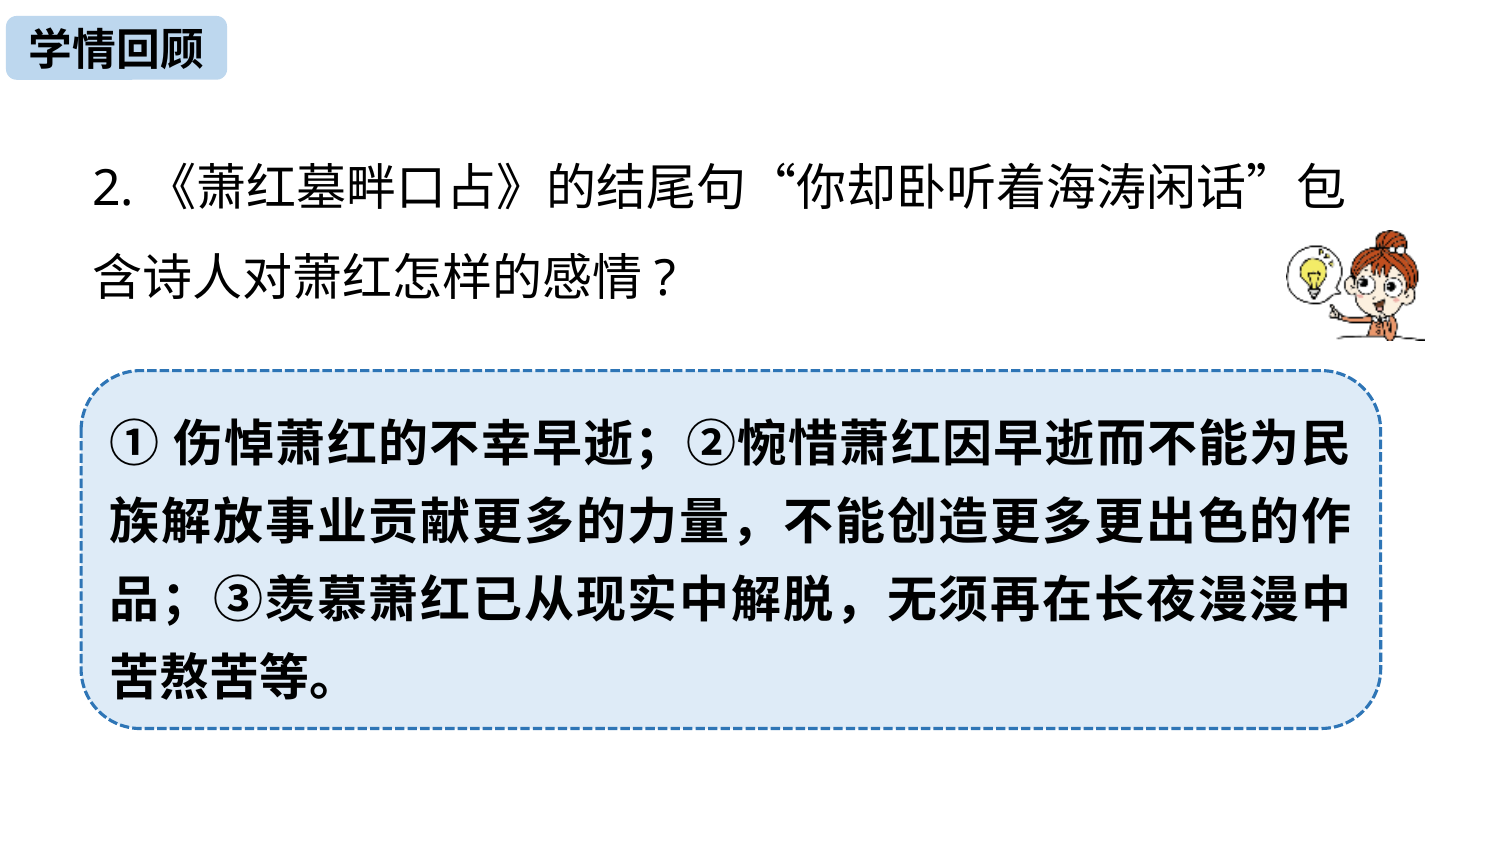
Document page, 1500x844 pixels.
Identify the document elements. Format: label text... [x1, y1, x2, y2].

text_box 学情回顾 [4, 14, 229, 81]
text_box ①伤悼萧红的不幸早逝；②惋惜萧红因早逝而不能为民族解放事业贡献更多的力量，不能创造更多更出色的作品；③羡慕萧红已从现实中解脱，无须再在长夜漫漫中苦熬苦等。 [81, 370, 1381, 729]
text_box 2.《萧红墓畔口占》的结尾句“你却卧听着海涛闲话”包含诗人对萧红怎样的感情? [81, 119, 1392, 312]
picture [1286, 230, 1425, 341]
